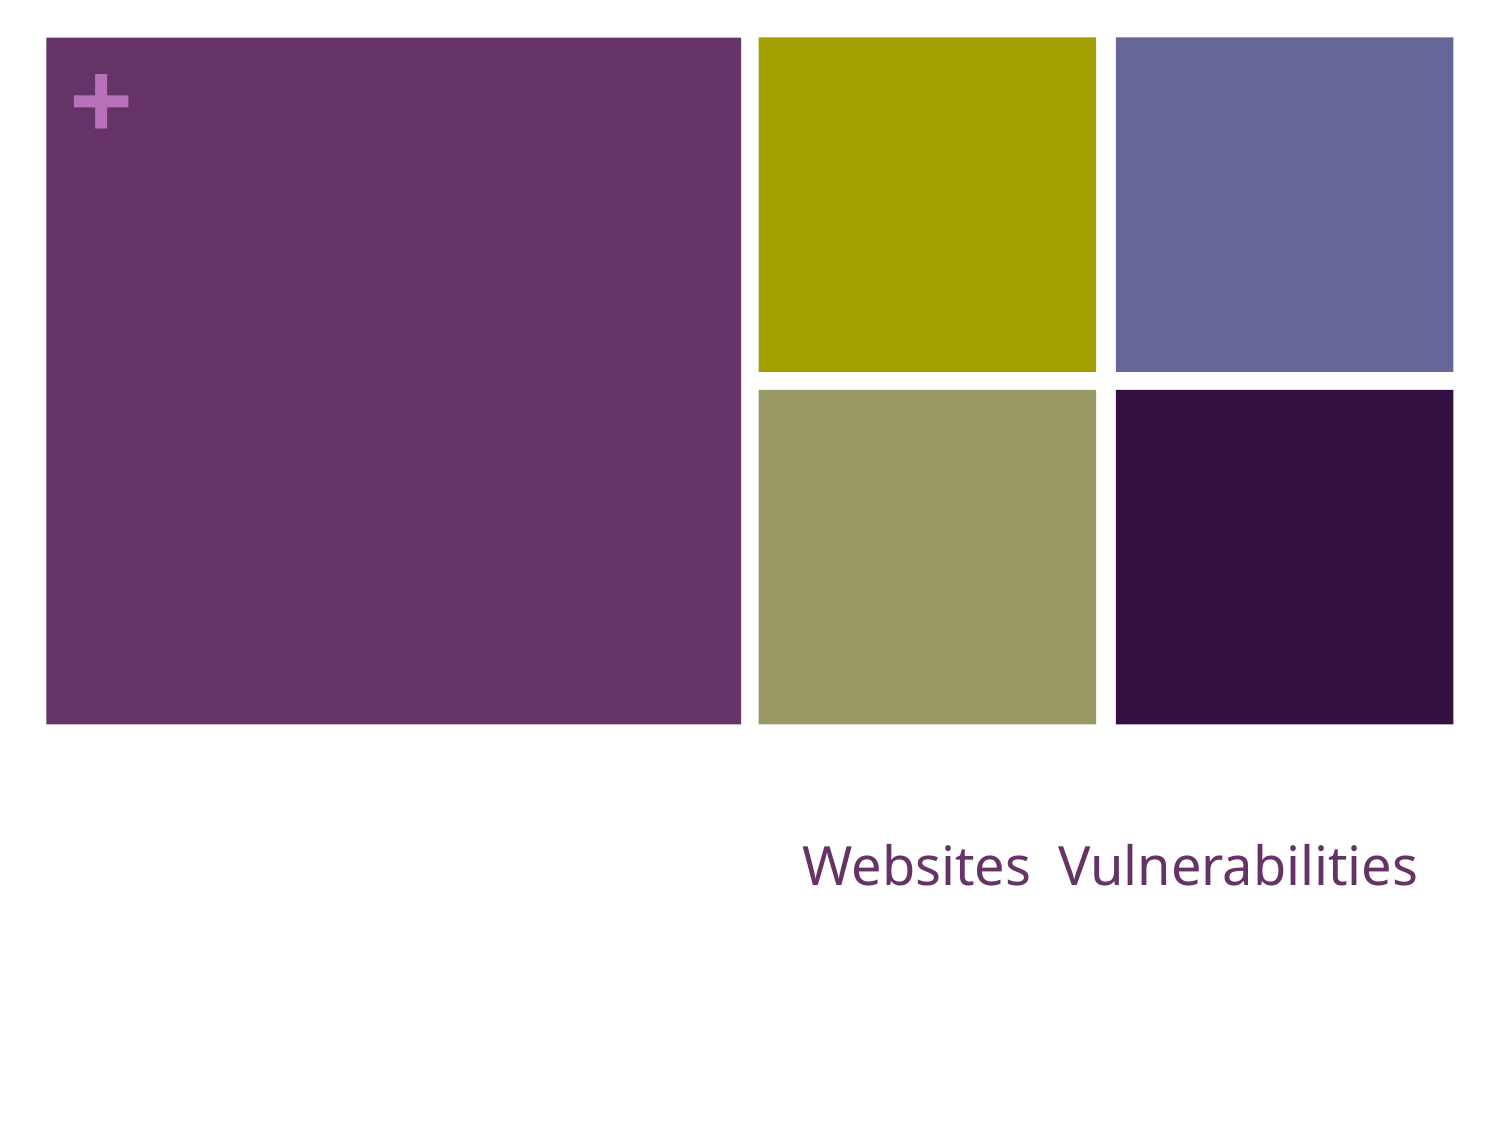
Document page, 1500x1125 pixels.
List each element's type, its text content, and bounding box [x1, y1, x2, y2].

title Websites Vulnerabilities [787, 758, 1450, 912]
